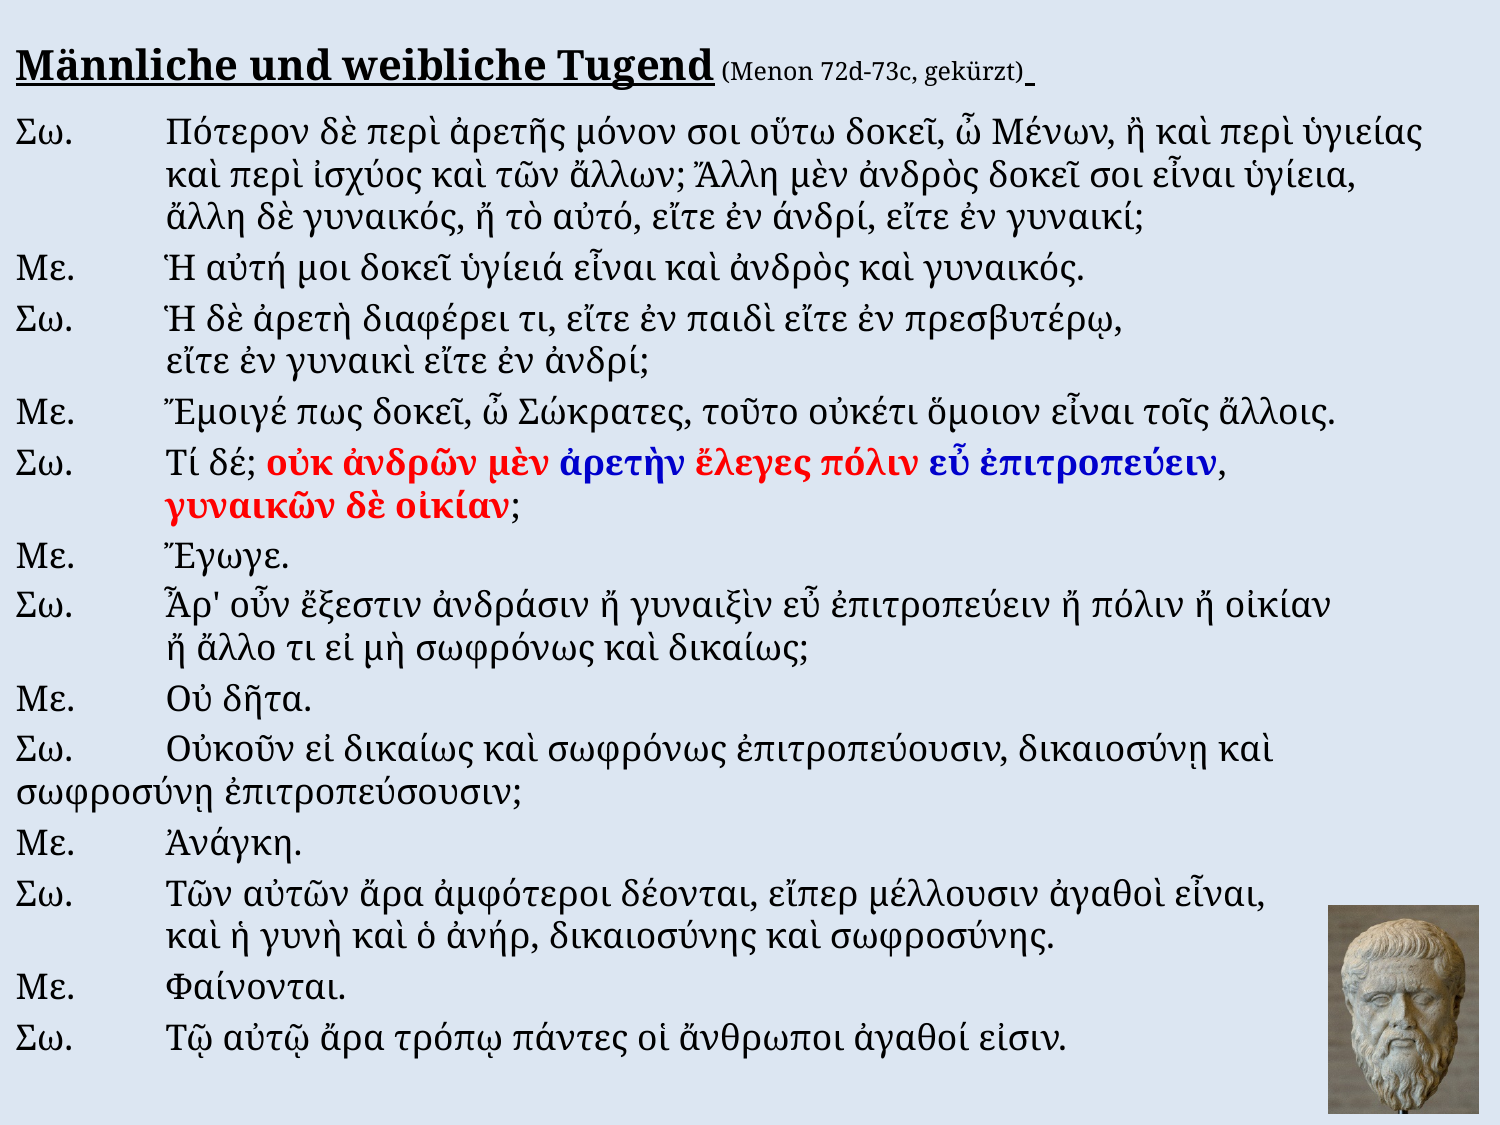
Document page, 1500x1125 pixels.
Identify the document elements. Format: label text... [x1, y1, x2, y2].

picture [1328, 904, 1479, 1114]
text_box Männliche und weibliche Tugend (Menon 72d-73c, gekürzt) Σω. Πότερον δὲ περὶ ἀρετῆς μόνον σοι οὕτω δοκεῖ, ὦ Μένων, ἢ καὶ περὶ ὑγιείας καὶ περὶ ἰσχύος καὶ τῶν ἄλλων; Ἄλλη μὲν ἀνδρὸς δοκεῖ σοι εἶναι ὑγίεια, ἄλλη δὲ γυναικός, ἤ τὸ αὐτό, εἴτε ἐν άνδρί, εἴτε ἐν γυναικί; Με. Ἡ αὐτή μοι δοκεῖ ὑγίειά εἶναι καὶ ἀνδρὸς καὶ γυναικός. Σω. Ἡ δὲ ἀρετὴ διαφέρει τι, εἴτε ἐν παιδὶ εἴτε ἐν πρεσβυτέρῳ, εἴτε ἐν γυναικὶ εἴτε ἐν ἀνδρί; Με. Ἔμοιγέ πως δοκεῖ, ὦ Σώκρατες, τοῦτο οὐκέτι ὅμοιον εἶναι τοῖς ἄλλοις. Σω. Τί δέ; οὐκ ἀνδρῶν μὲν ἀρετὴν ἔλεγες πόλιν εὖ ἐπιτροπεύειν, γυναικῶν δὲ οἰκίαν; Με. Ἔγωγε. Σω. Ἆρ' οὖν ἔξεστιν ἀνδράσιν ἤ γυναιξὶν εὖ ἐπιτροπεύειν ἤ πόλιν ἤ οἰκίαν ἤ ἄλλο τι εἰ μὴ σωφρόνως καὶ δικαίως; Με. Οὐ δῆτα. Σω. Οὐκοῦν εἰ δικαίως καὶ σωφρόνως ἐπιτροπεύουσιν, δικαιοσύνῃ καὶ σωφροσύνῃ ἐπιτροπεύσουσιν; Με. Ἀνάγκη. Σω. Τῶν αὐτῶν ἄρα ἀμφότεροι δέονται, εἴπερ μέλλουσιν ἀγαθοὶ εἶναι, καὶ ἡ γυνὴ καὶ ὁ ἀνήρ, δικαιοσύνης καὶ σωφροσύνης. Με. Φαίνονται. Σω. Τῷ αὐτῷ ἄρα τρόπῳ πάντες οἱ ἄνθρωποι ἀγαθοί εἰσιν. [0, 30, 1480, 1065]
